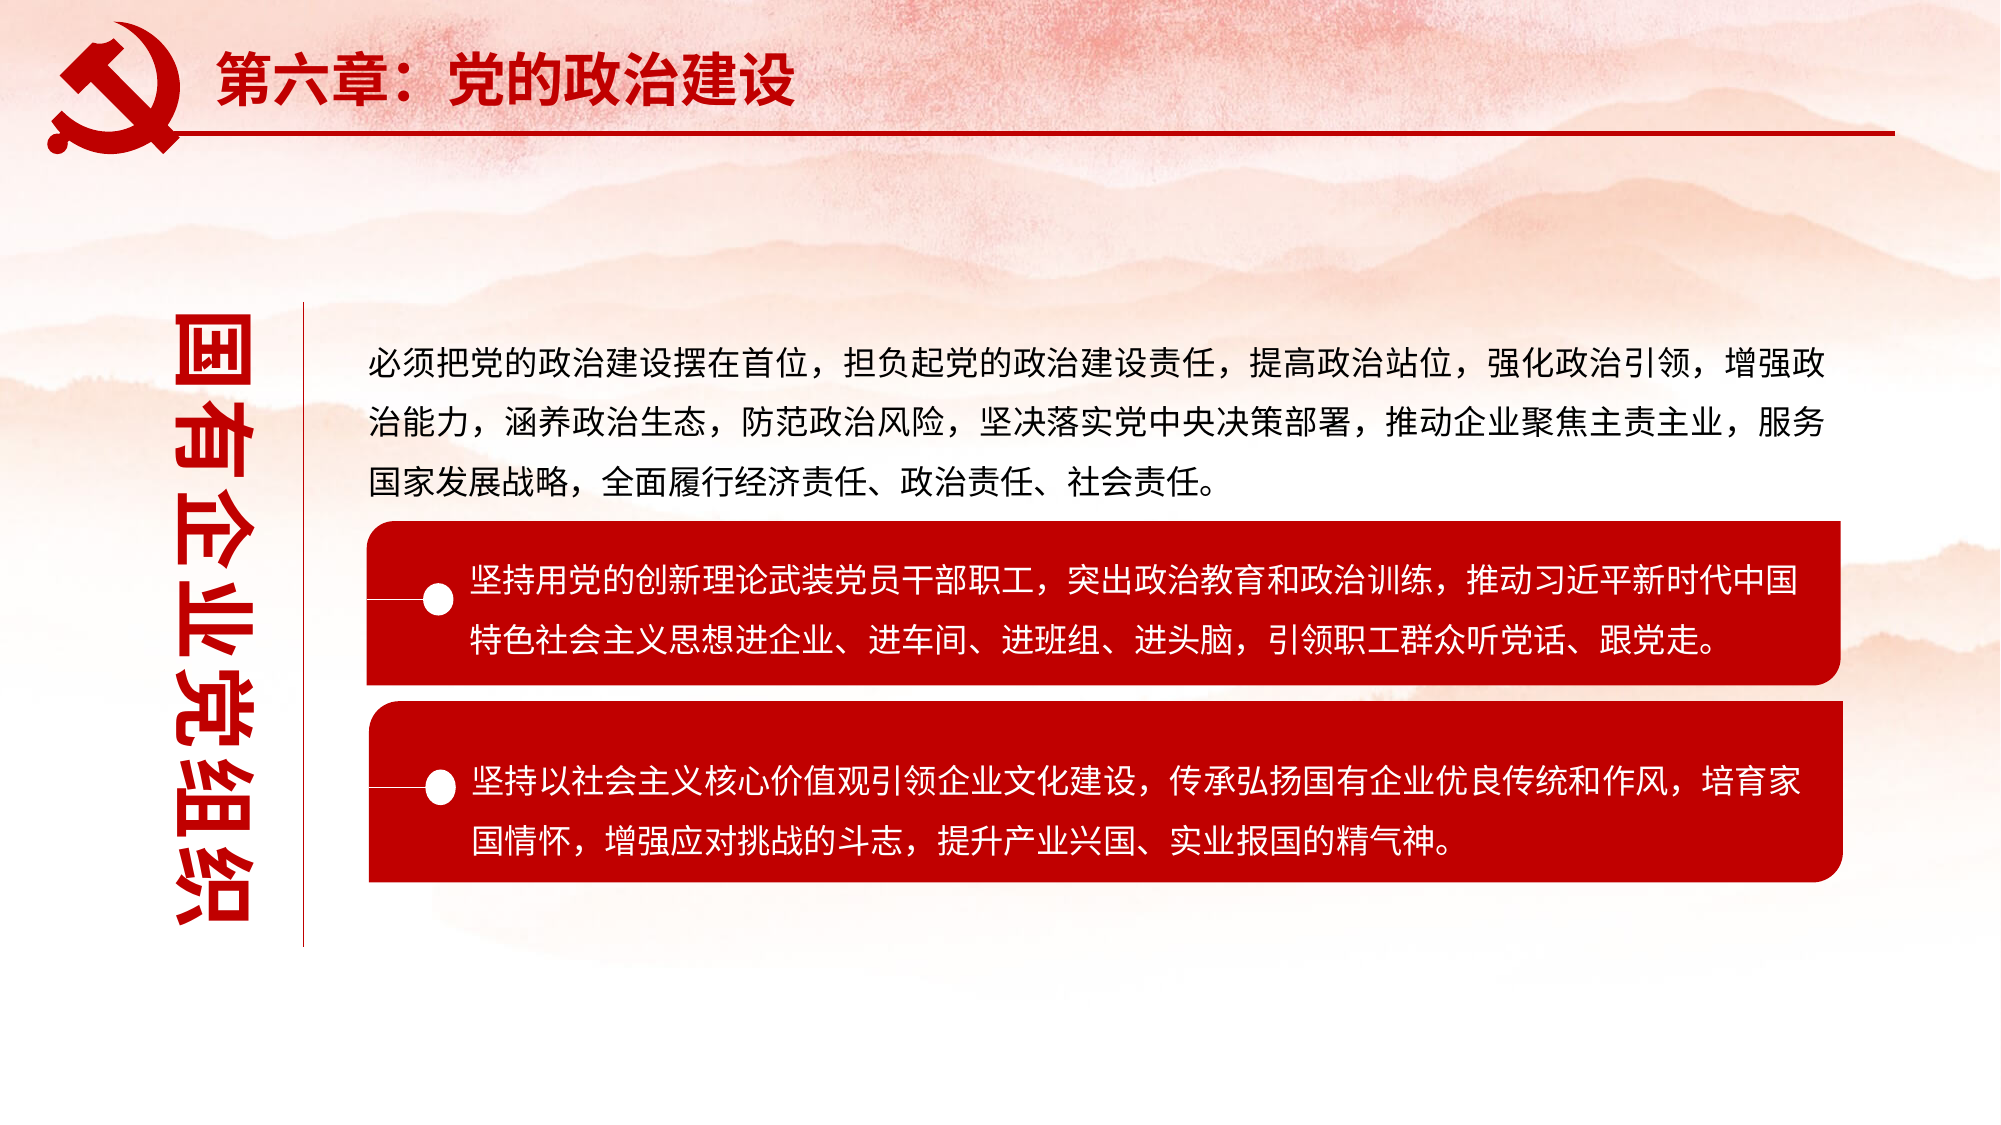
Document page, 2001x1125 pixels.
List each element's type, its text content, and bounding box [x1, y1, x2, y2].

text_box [366, 521, 1841, 686]
picture [0, 0, 2001, 1125]
text_box 第六章：党的政治建设 [199, 35, 1022, 121]
text_box 国有企业党组织 [142, 290, 275, 947]
text_box 必须把党的政治建设摆在首位，担负起党的政治建设责任，提高政治站位，强化政治引领，增强政治能力，涵养政治生态，防范政治风险，坚决落实党中央决策部署，推动企业聚焦主责主业，服务国家发展战略，全面履行经济责任、政治责任、社会责任。 [354, 314, 1841, 509]
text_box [368, 701, 1843, 883]
text_box [47, 21, 180, 155]
